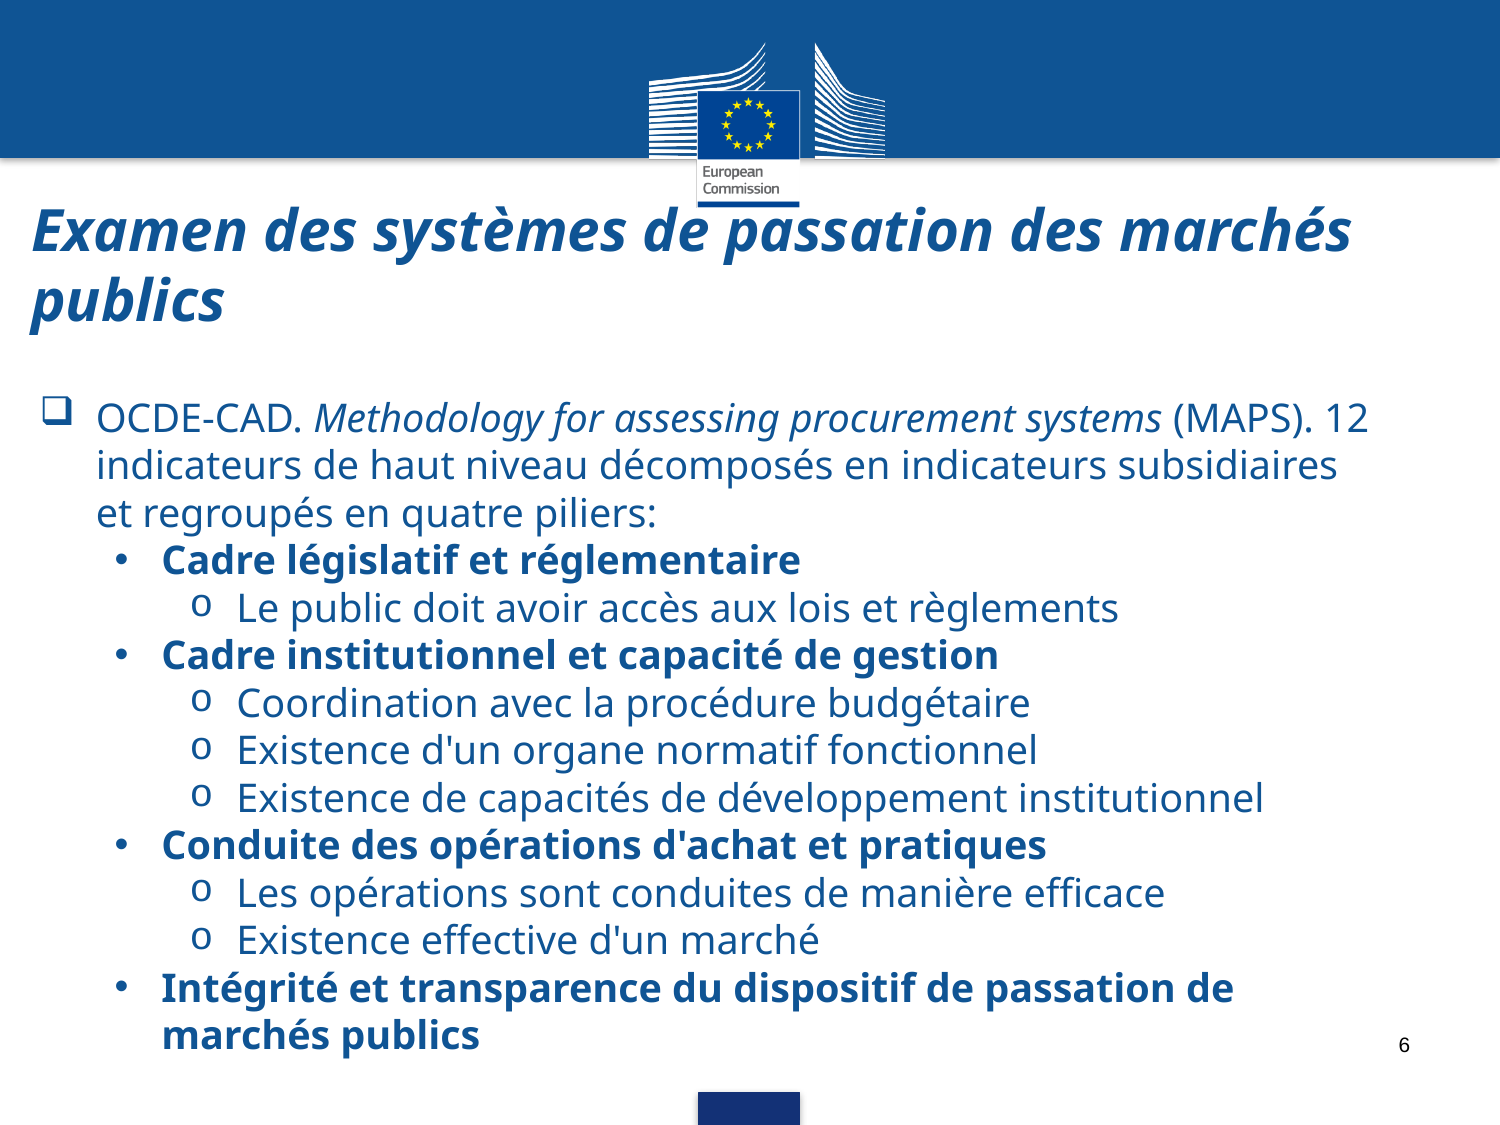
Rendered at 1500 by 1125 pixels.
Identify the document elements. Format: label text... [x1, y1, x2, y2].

text_box [64, 153, 1406, 161]
text_box Examen des systèmes de passation des marchés publics [16, 161, 1455, 365]
text_box OCDE-CAD. Methodology for assessing procurement systems (MAPS). 12 indicateurs de haut niveau décomposés en indicateurs subsidiaires et regroupés en quatre piliers: Cadre législatif et réglementaire Le public doit avoir accès aux lois et règlements Cadre institutionnel et capacité de gestion Coordination avec la procédure budgétaire Existence d'un organe normatif fonctionnel Existence de capacités de développement institutionnel Conduite des opérations d'achat et pratiques Les opérations sont conduites de manière efficace Existence effective d'un marché Intégrité et transparence du dispositif de passation de marchés publics [24, 385, 1400, 1125]
picture [649, 42, 885, 153]
slide_number 6 [1400, 1024, 1426, 1103]
